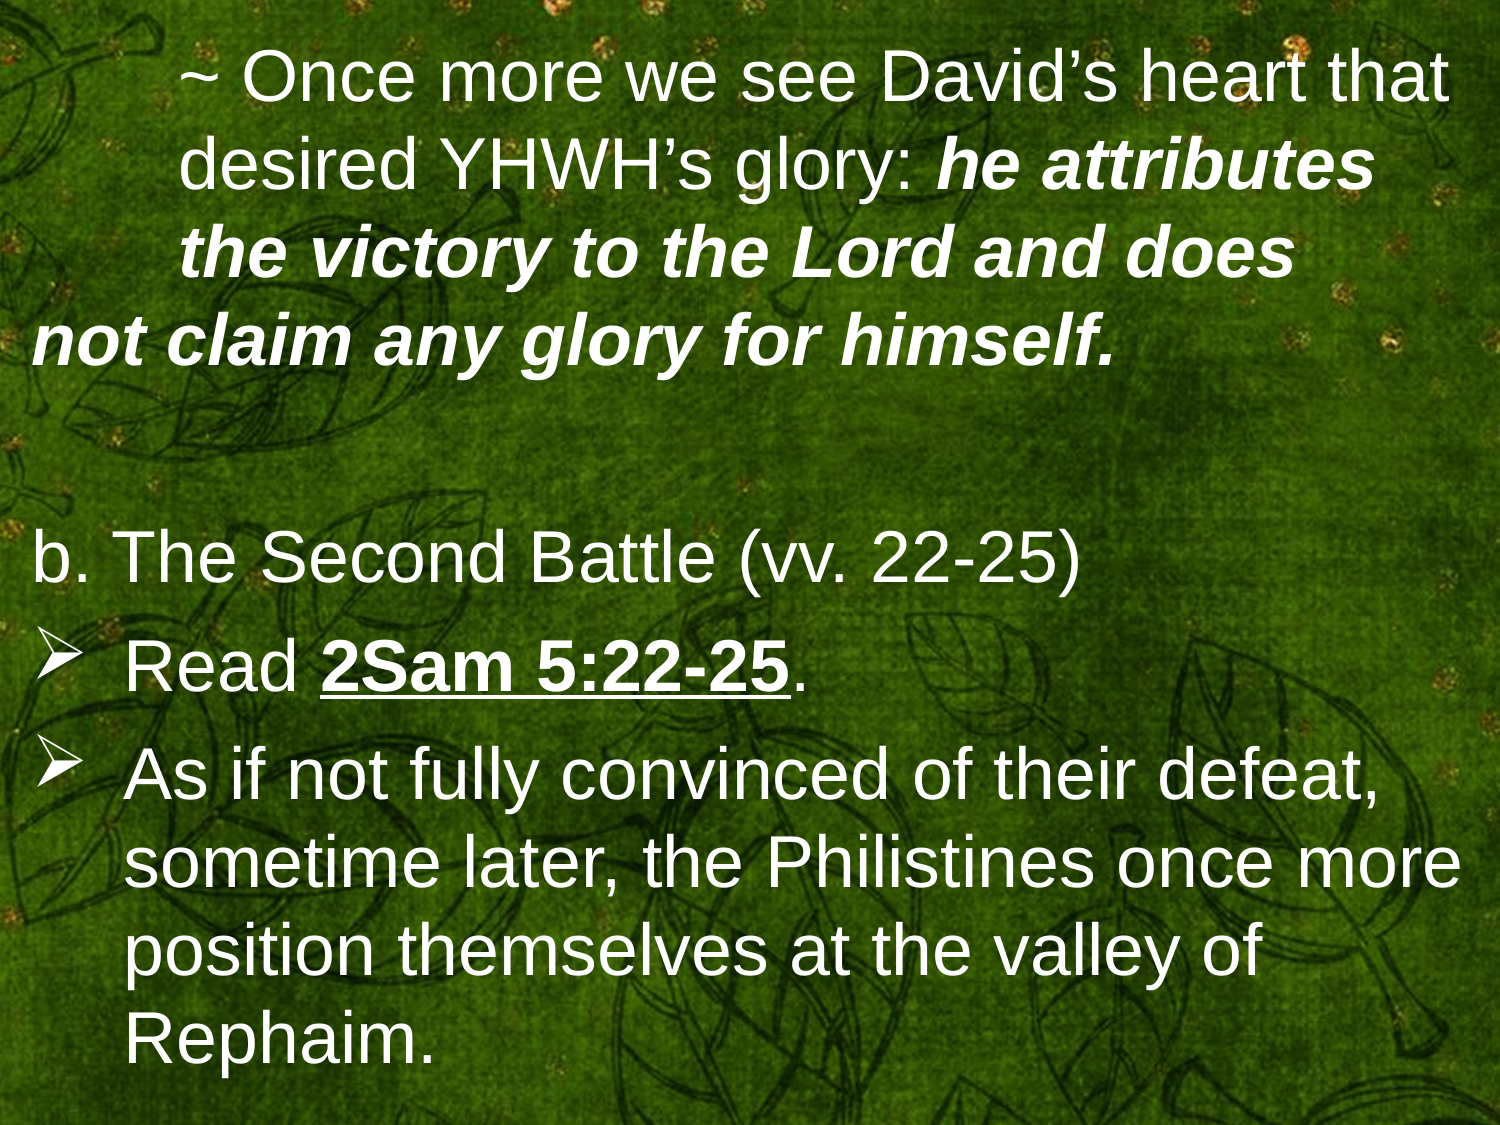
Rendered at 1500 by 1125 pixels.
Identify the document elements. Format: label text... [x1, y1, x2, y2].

picture [0, 0, 1500, 1125]
subtitle ~ Once more we see David’s heart that desired YHWH’s glory: he attributes the victory to the Lord and does not claim any glory for himself. b. The Second Battle (vv. 22-25) Read 2Sam 5:22-25. As if not fully convinced of their defeat, sometime later, the Philistines once more position themselves at the valley of Rephaim. [16, 20, 1482, 1108]
